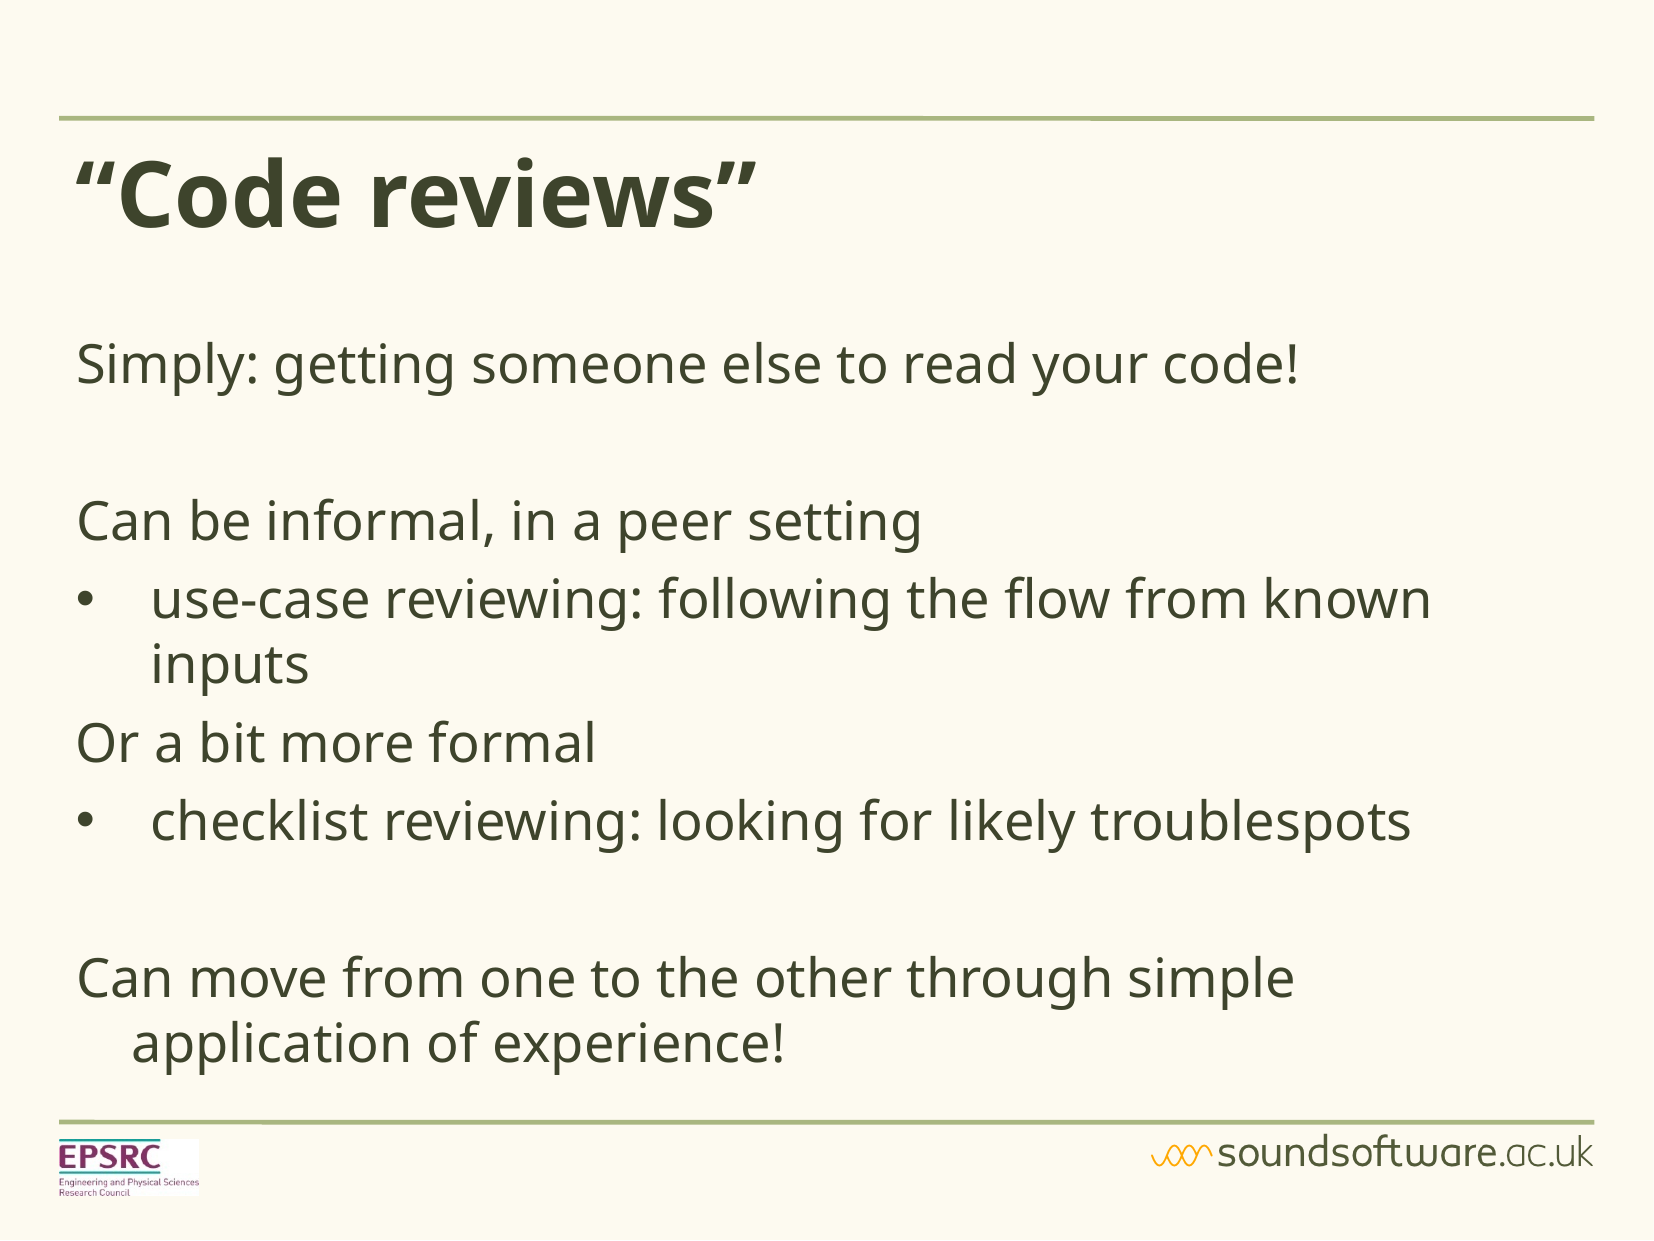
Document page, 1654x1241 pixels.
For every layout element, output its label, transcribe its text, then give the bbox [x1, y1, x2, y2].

title “Code reviews” [59, 109, 1593, 273]
picture [59, 1139, 199, 1196]
list Simply: getting someone else to read your code! Can be informal, in a peer setting use-case reviewing: following the flow from known inputs Or a bit more formal checklist reviewing: looking for likely troublespots Can move from one to the other through simple application of experience! [59, 321, 1592, 1138]
picture [1151, 1133, 1593, 1167]
